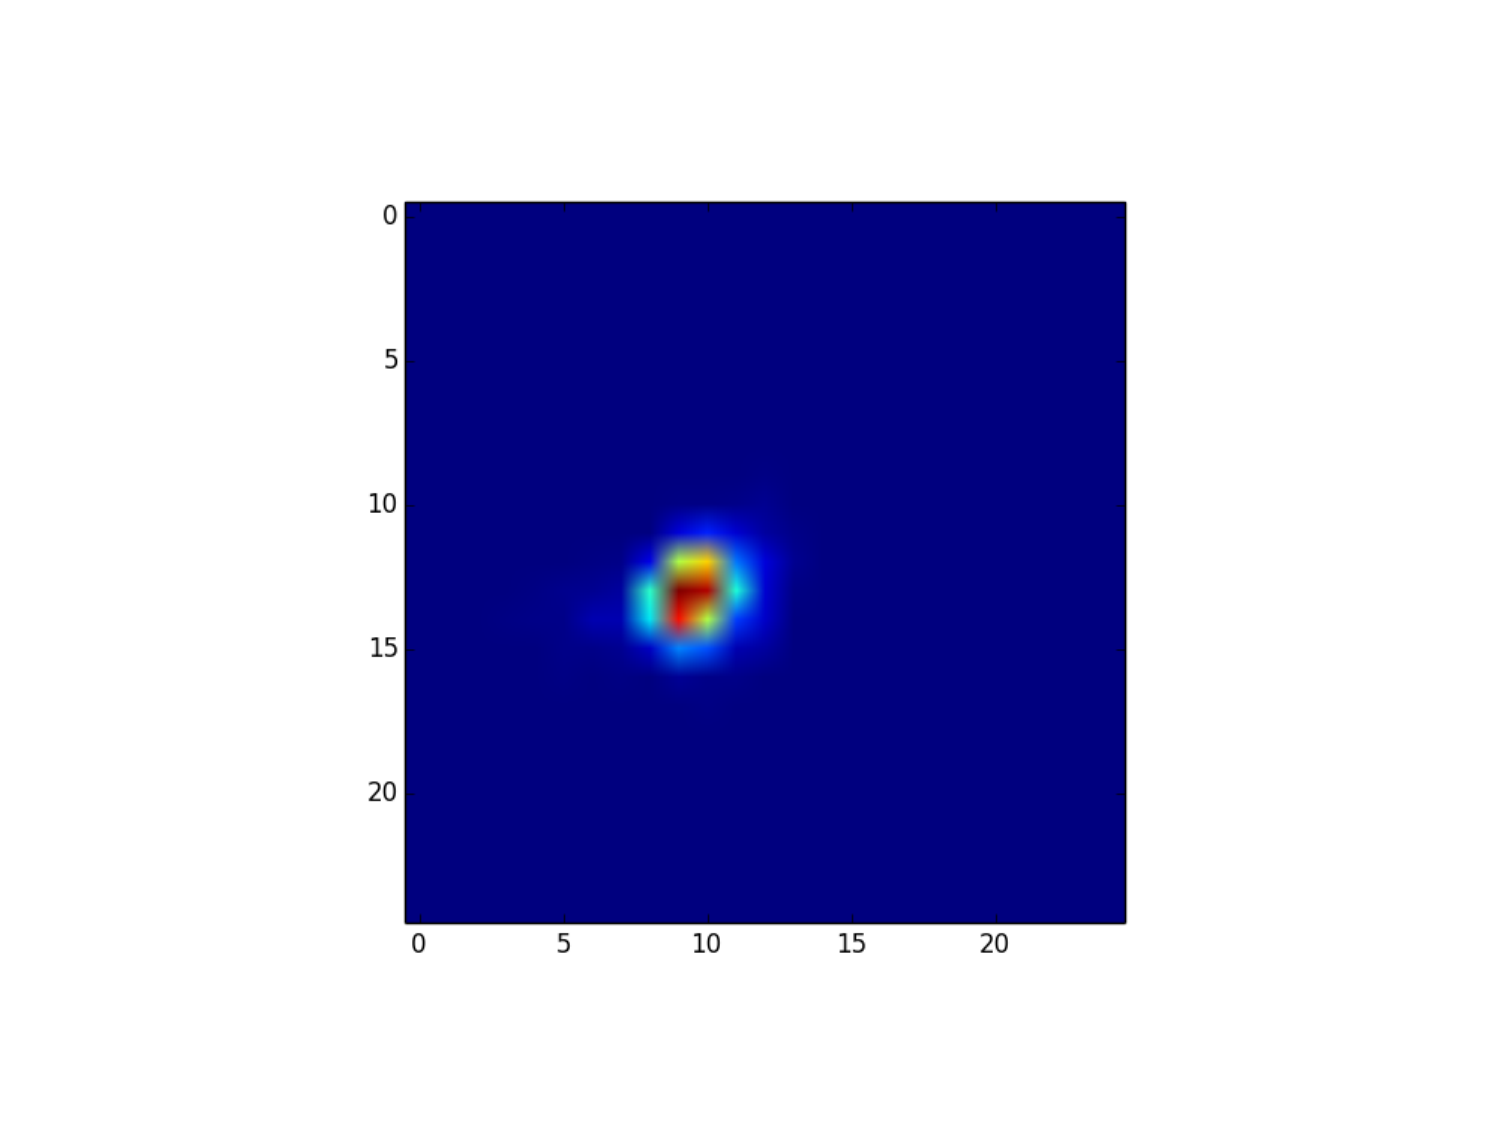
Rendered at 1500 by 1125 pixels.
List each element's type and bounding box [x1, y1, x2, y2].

picture [149, 112, 1351, 1013]
